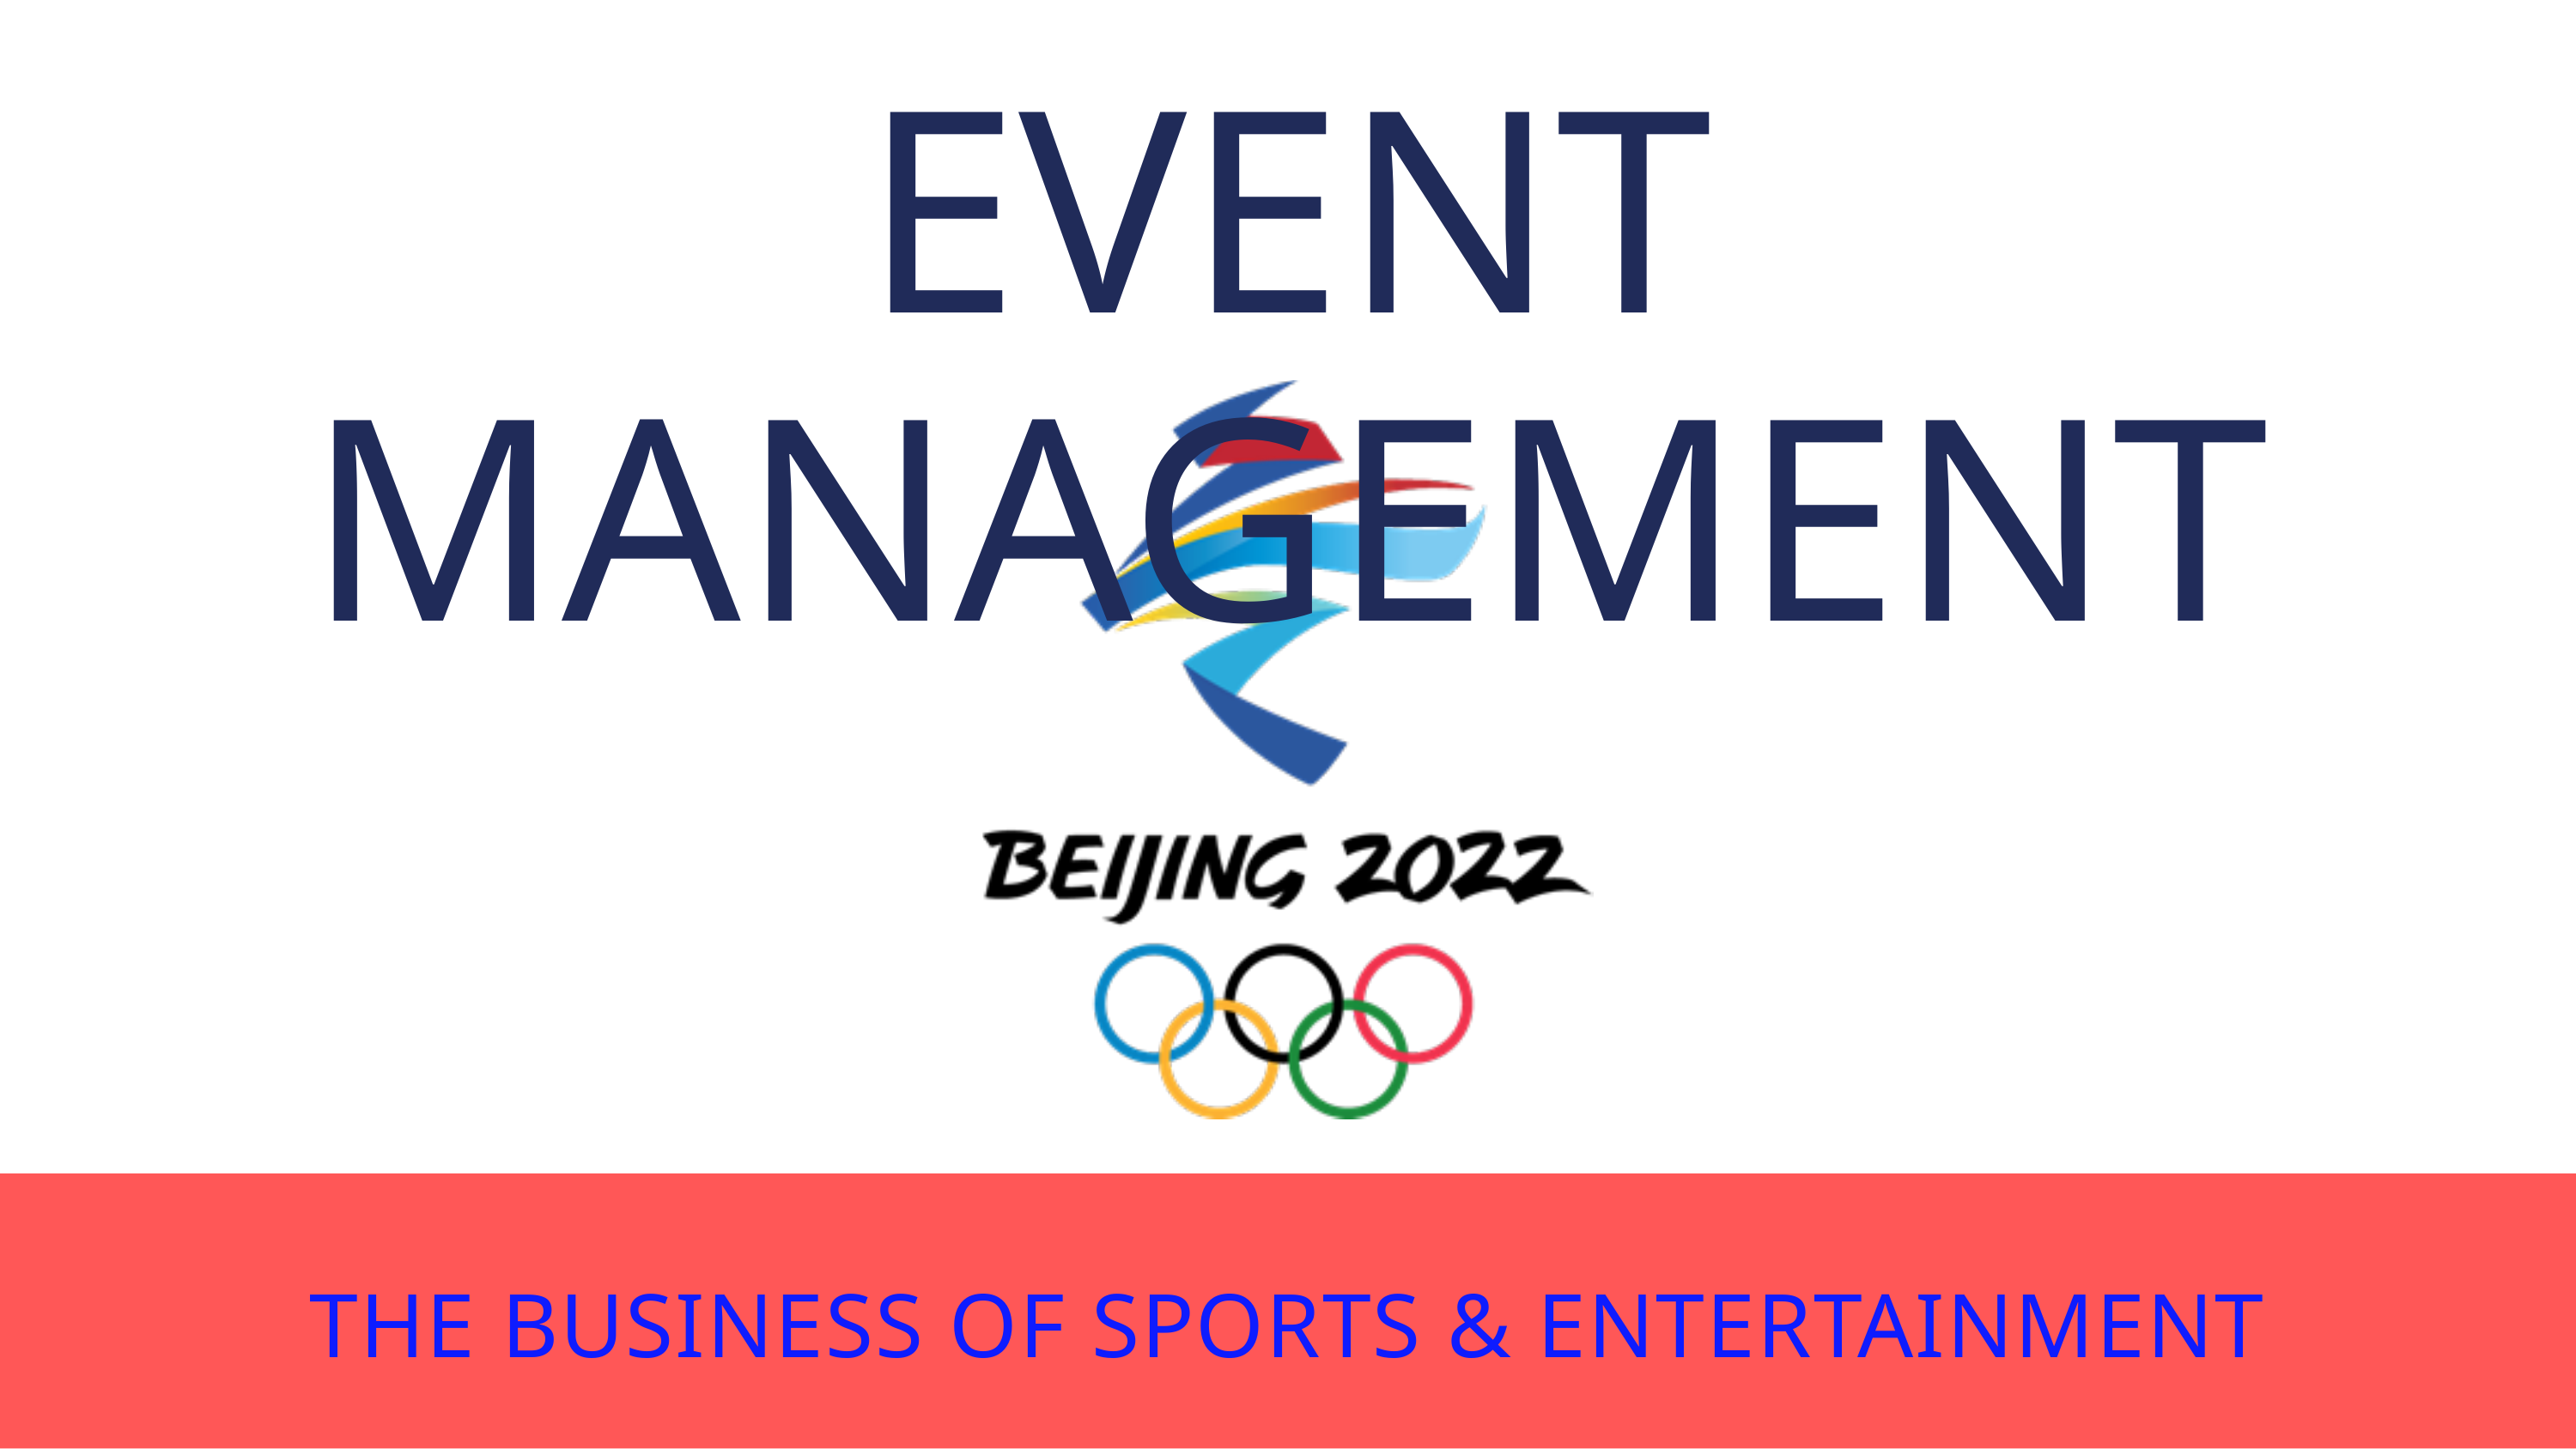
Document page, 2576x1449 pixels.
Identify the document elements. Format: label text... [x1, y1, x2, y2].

text_box THE BUSINESS OF SPORTS & ENTERTAINMENT [191, 1252, 2385, 1375]
text_box EVENT MANAGEMENT [144, 59, 2432, 678]
text_box [0, 1173, 2576, 1449]
picture [982, 379, 1594, 1119]
